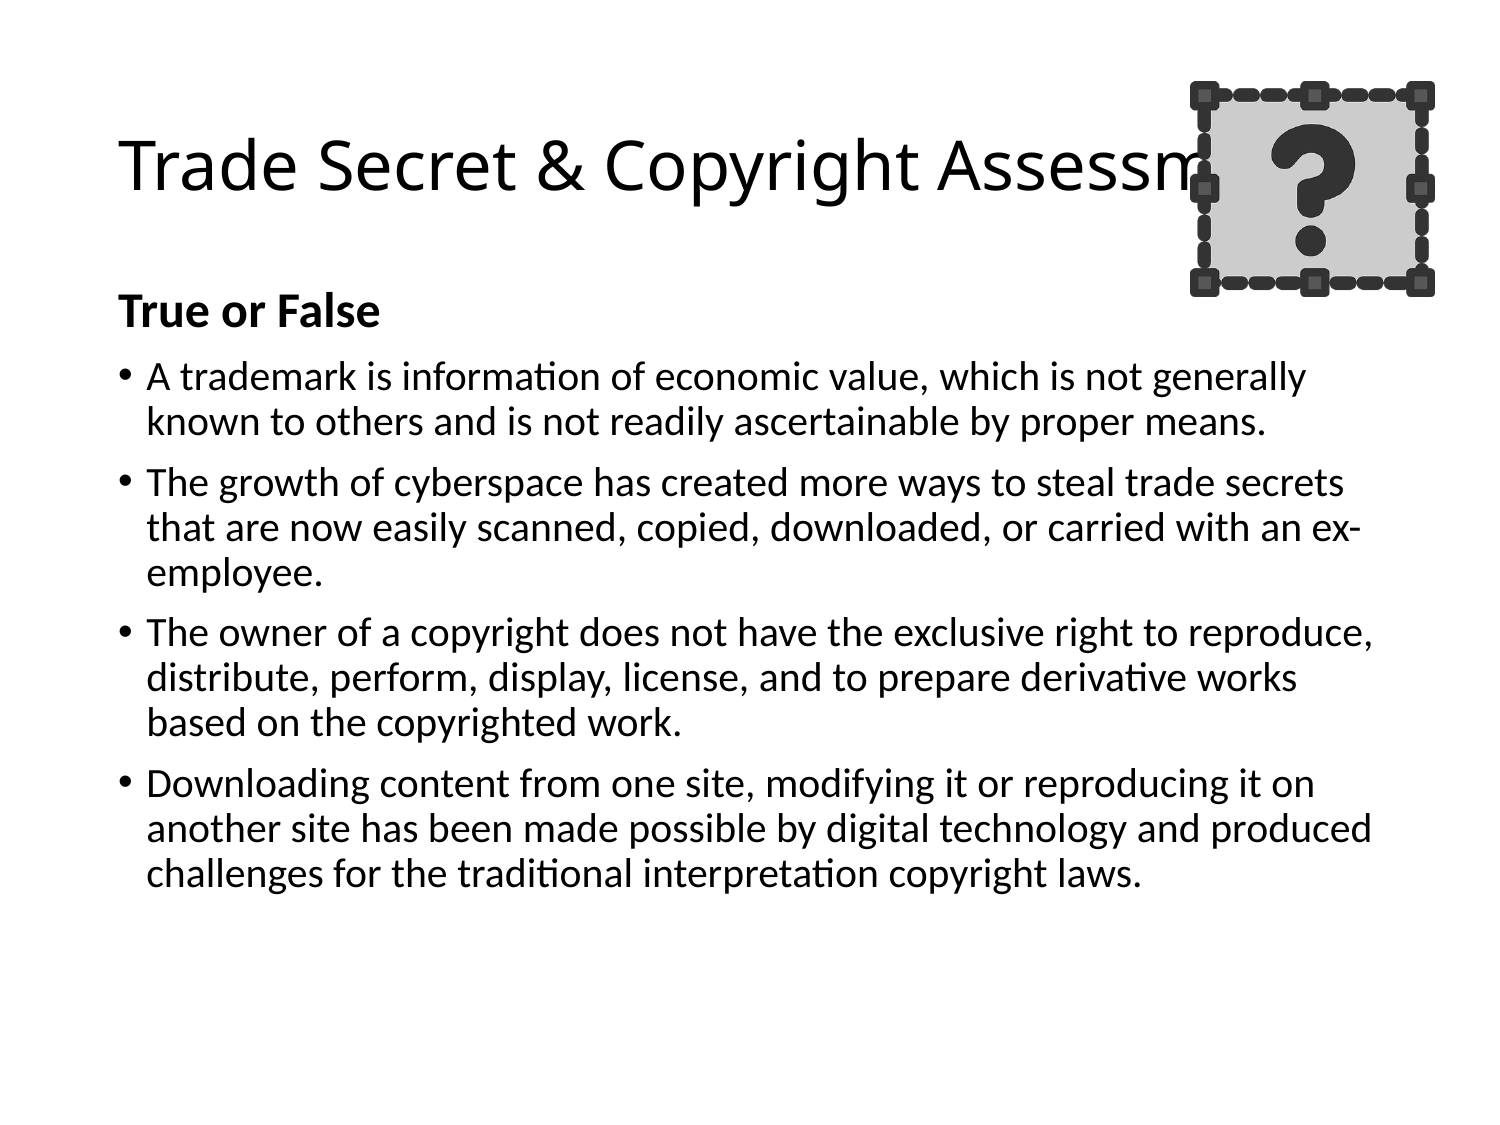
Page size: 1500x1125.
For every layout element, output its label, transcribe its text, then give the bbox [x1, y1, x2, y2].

list True or False A trademark is information of economic value, which is not generally known to others and is not readily ascertainable by proper means. The growth of cyberspace has created more ways to steal trade secrets that are now easily scanned, copied, downloaded, or carried with an ex-employee. The owner of a copyright does not have the exclusive right to reproduce, distribute, perform, display, license, and to prepare derivative works based on the copyrighted work. Downloading content from one site, modifying it or reproducing it on another site has been made possible by digital technology and produced challenges for the traditional interpretation copyright laws. [102, 277, 1398, 1014]
title Trade Secret & Copyright Assessment [102, 59, 1398, 277]
picture [1189, 81, 1435, 297]
